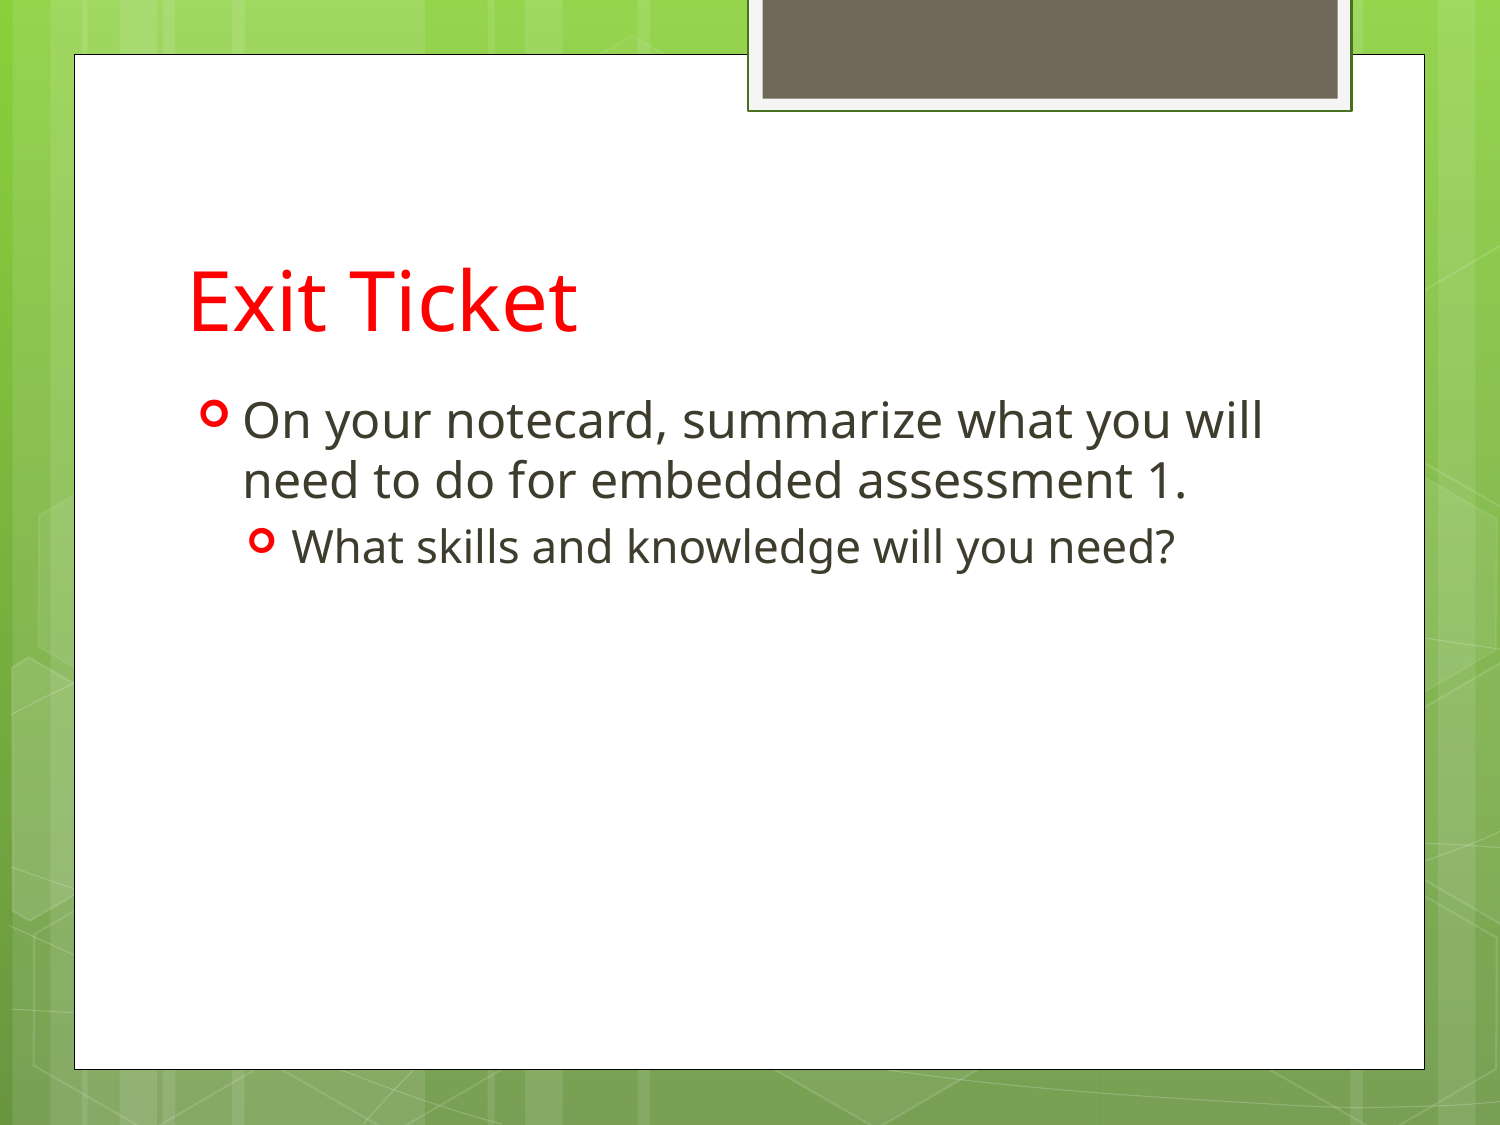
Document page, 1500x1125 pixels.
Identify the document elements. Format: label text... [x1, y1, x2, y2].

list On your notecard, summarize what you will need to do for embedded assessment 1. What skills and knowledge will you need? [171, 381, 1283, 957]
title Exit Ticket [171, 168, 1324, 357]
